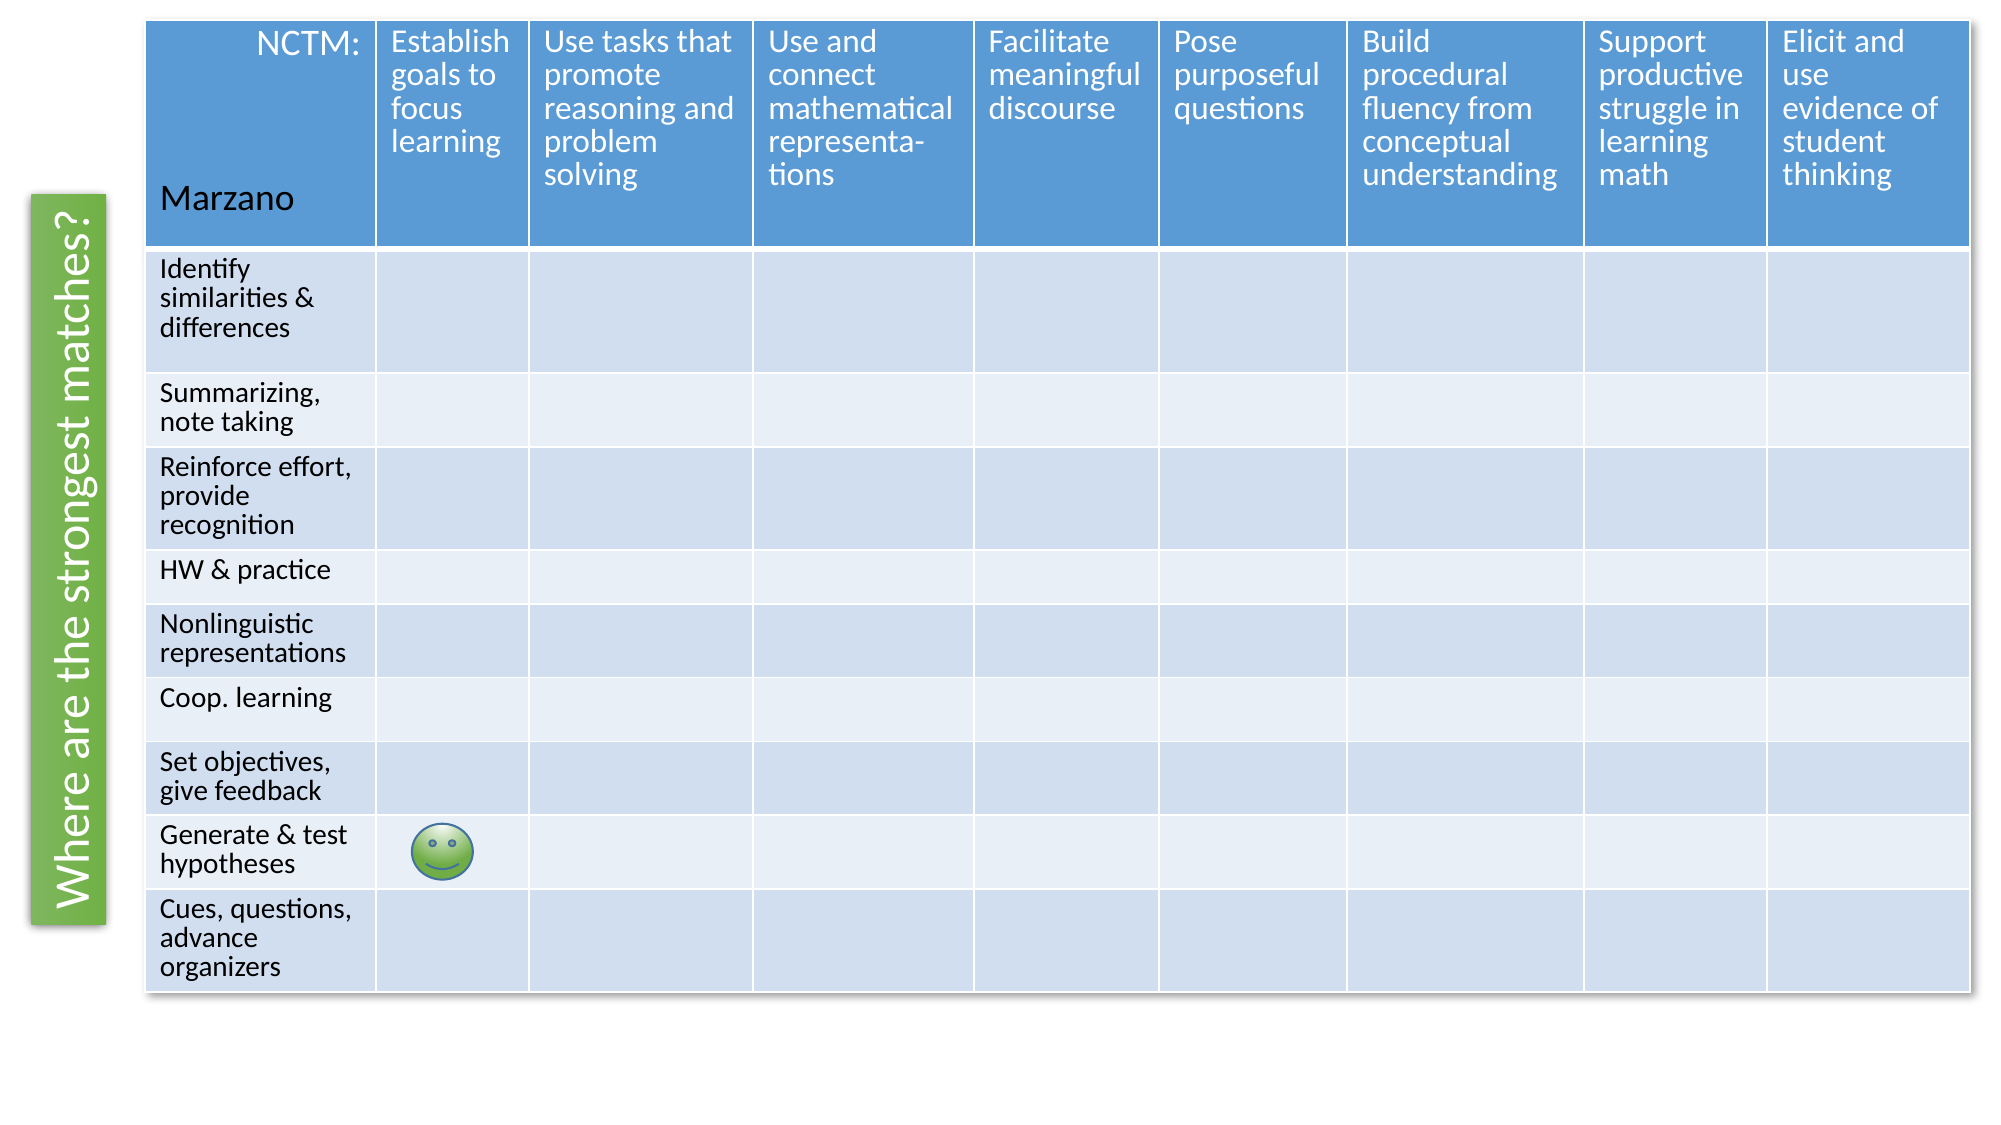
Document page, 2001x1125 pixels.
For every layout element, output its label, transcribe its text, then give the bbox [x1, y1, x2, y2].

table_cell [1768, 252, 1969, 372]
table_cell [975, 551, 1158, 603]
table_cell [1585, 252, 1766, 372]
table_cell [754, 374, 973, 446]
table_cell HW & practice [146, 551, 375, 603]
table_cell [1160, 678, 1346, 741]
table_cell [1768, 374, 1969, 446]
table_cell [1348, 678, 1583, 741]
table_cell [377, 890, 528, 991]
table_cell [1768, 816, 1969, 888]
table_cell [530, 605, 752, 677]
text_box [410, 822, 474, 881]
table_cell [754, 448, 973, 549]
table_cell [1348, 742, 1583, 814]
table_cell [530, 890, 752, 991]
table_cell [1160, 448, 1346, 549]
table_cell [975, 252, 1158, 372]
table_header Pose purposeful questions [1160, 21, 1346, 246]
table_cell [530, 551, 752, 603]
table_cell Coop. learning [146, 678, 375, 741]
table_cell [377, 816, 528, 888]
table_cell [975, 742, 1158, 814]
table_cell [1160, 551, 1346, 603]
table_cell [754, 742, 973, 814]
table_cell [1585, 742, 1766, 814]
table_cell [1160, 816, 1346, 888]
table_cell Identify similarities & differences [146, 252, 375, 372]
table_cell [1348, 816, 1583, 888]
table_cell [530, 742, 752, 814]
table_cell [1585, 605, 1766, 677]
table_cell [975, 374, 1158, 446]
table_cell [1585, 678, 1766, 741]
table_cell [975, 678, 1158, 741]
table_cell [1348, 252, 1583, 372]
table_cell [1348, 551, 1583, 603]
table_header Use and connect mathematical representa-tions [754, 21, 973, 246]
table_cell [1768, 742, 1969, 814]
table_cell [754, 551, 973, 603]
table_cell [1768, 551, 1969, 603]
table_cell [530, 678, 752, 741]
table_cell [1768, 890, 1969, 991]
table_cell [1585, 374, 1766, 446]
table_cell [530, 448, 752, 549]
table_cell [975, 816, 1158, 888]
table_cell [1348, 374, 1583, 446]
table_cell Cues, questions, advance organizers [146, 890, 375, 991]
table_cell [975, 890, 1158, 991]
table_cell [754, 252, 973, 372]
table_cell [1160, 374, 1346, 446]
table_header Facilitate meaningful discourse [975, 21, 1158, 246]
table_cell [1768, 448, 1969, 549]
table_cell Set objectives, give feedback [146, 742, 375, 814]
table_cell [530, 816, 752, 888]
table_cell [754, 678, 973, 741]
table_cell [377, 551, 528, 603]
table_cell Generate & test hypotheses [146, 816, 375, 888]
table_cell [1768, 678, 1969, 741]
table_cell [1768, 605, 1969, 677]
table_header Use tasks that promote reasoning and problem solving [530, 21, 752, 246]
table_cell [1160, 742, 1346, 814]
table_cell Reinforce effort, provide recognition [146, 448, 375, 549]
table_header Support productive struggle in learning math [1585, 21, 1766, 246]
table_cell [1348, 890, 1583, 991]
table_cell [1348, 448, 1583, 549]
table_cell [377, 448, 528, 549]
table_cell [754, 816, 973, 888]
table_cell [1160, 252, 1346, 372]
table_cell [1585, 551, 1766, 603]
table_header NCTM: Marzano [146, 21, 375, 246]
table_cell Summarizing, note taking [146, 374, 375, 446]
table_header Establish goals to focus learning [377, 21, 528, 246]
table_cell [1585, 448, 1766, 549]
table_cell [377, 374, 528, 446]
table_cell [1160, 605, 1346, 677]
table_cell [1585, 890, 1766, 991]
table_cell [377, 605, 528, 677]
table_cell [975, 605, 1158, 677]
table_cell [377, 252, 528, 372]
table_cell [754, 890, 973, 991]
table_cell [377, 742, 528, 814]
table_cell [530, 252, 752, 372]
table_cell [1348, 605, 1583, 677]
table_cell [377, 678, 528, 741]
text_box Where are the strongest matches? [31, 194, 107, 925]
table_cell [754, 605, 973, 677]
table_header Elicit and use evidence of student thinking [1768, 21, 1969, 246]
table_cell Nonlinguistic representations [146, 605, 375, 677]
table_header Build procedural fluency from conceptual understanding [1348, 21, 1583, 246]
table_cell [1160, 890, 1346, 991]
table_cell [1585, 816, 1766, 888]
table_cell [530, 374, 752, 446]
table_cell [975, 448, 1158, 549]
